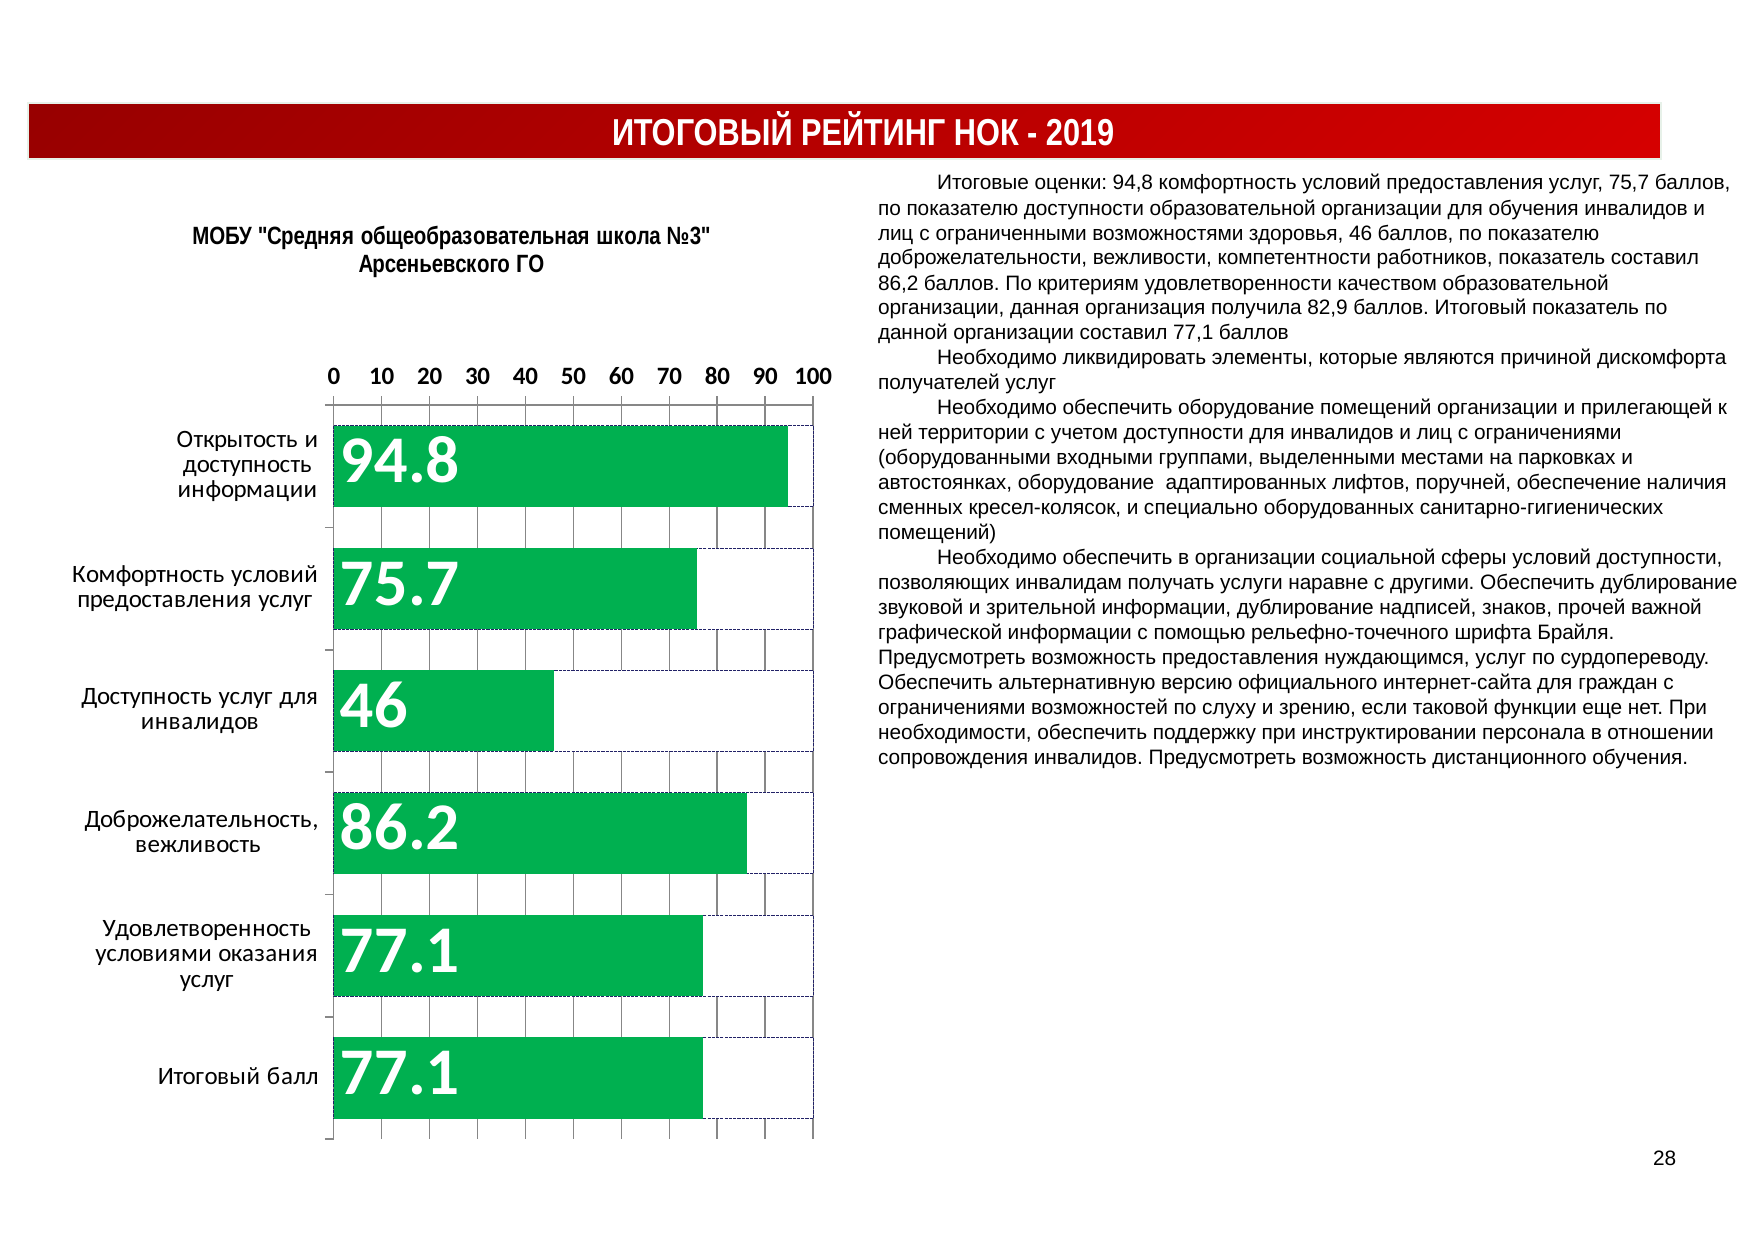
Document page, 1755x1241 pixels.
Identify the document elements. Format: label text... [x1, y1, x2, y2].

text_box Итоговые оценки: 94,8 комфортность условий предоставления услуг, 75,7 баллов, по показателю доступности образовательной организации для обучения инвалидов и лиц с ограниченными возможностями здоровья, 46 баллов, по показателю доброжелательности, вежливости, компетентности работников, показатель составил 86,2 баллов. По критериям удовлетворенности качеством образовательной организации, данная организация получила 82,9 баллов. Итоговый показатель по данной организации составил 77,1 баллов Необходимо ликвидировать элементы, которые являются причиной дискомфорта получателей услуг Необходимо обеспечить оборудование помещений организации и прилегающей к ней территории с учетом доступности для инвалидов и лиц с ограничениями (оборудованными входными группами, выделенными местами на парковках и автостоянках, оборудование адаптированных лифтов, поручней, обеспечение наличия сменных кресел-колясок, и специально оборудованных санитарно-гигиенических помещений) Необходимо обеспечить в организации социальной сферы условий доступности, позволяющих инвалидам получать услуги наравне с другими. Обеспечить дублирование звуковой и зрительной информации, дублирование надписей, знаков, прочей важной графической информации с помощью рельефно-точечного шрифта Брайля. Предусмотреть возможность предоставления нуждающимся, услуг по сурдопереводу. Обеспечить альтернативную версию официального интернет-сайта для граждан с ограничениями возможностей по слуху и зрению, если таковой функции еще нет. При необходимости, обеспечить поддержку при инструктировании персонала в отношении сопровождения инвалидов. Предусмотреть возможность дистанционного обучения. [863, 161, 1755, 776]
chart [58, 185, 845, 1172]
slide_number 28 [1283, 1136, 1694, 1223]
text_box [27, 102, 1662, 160]
